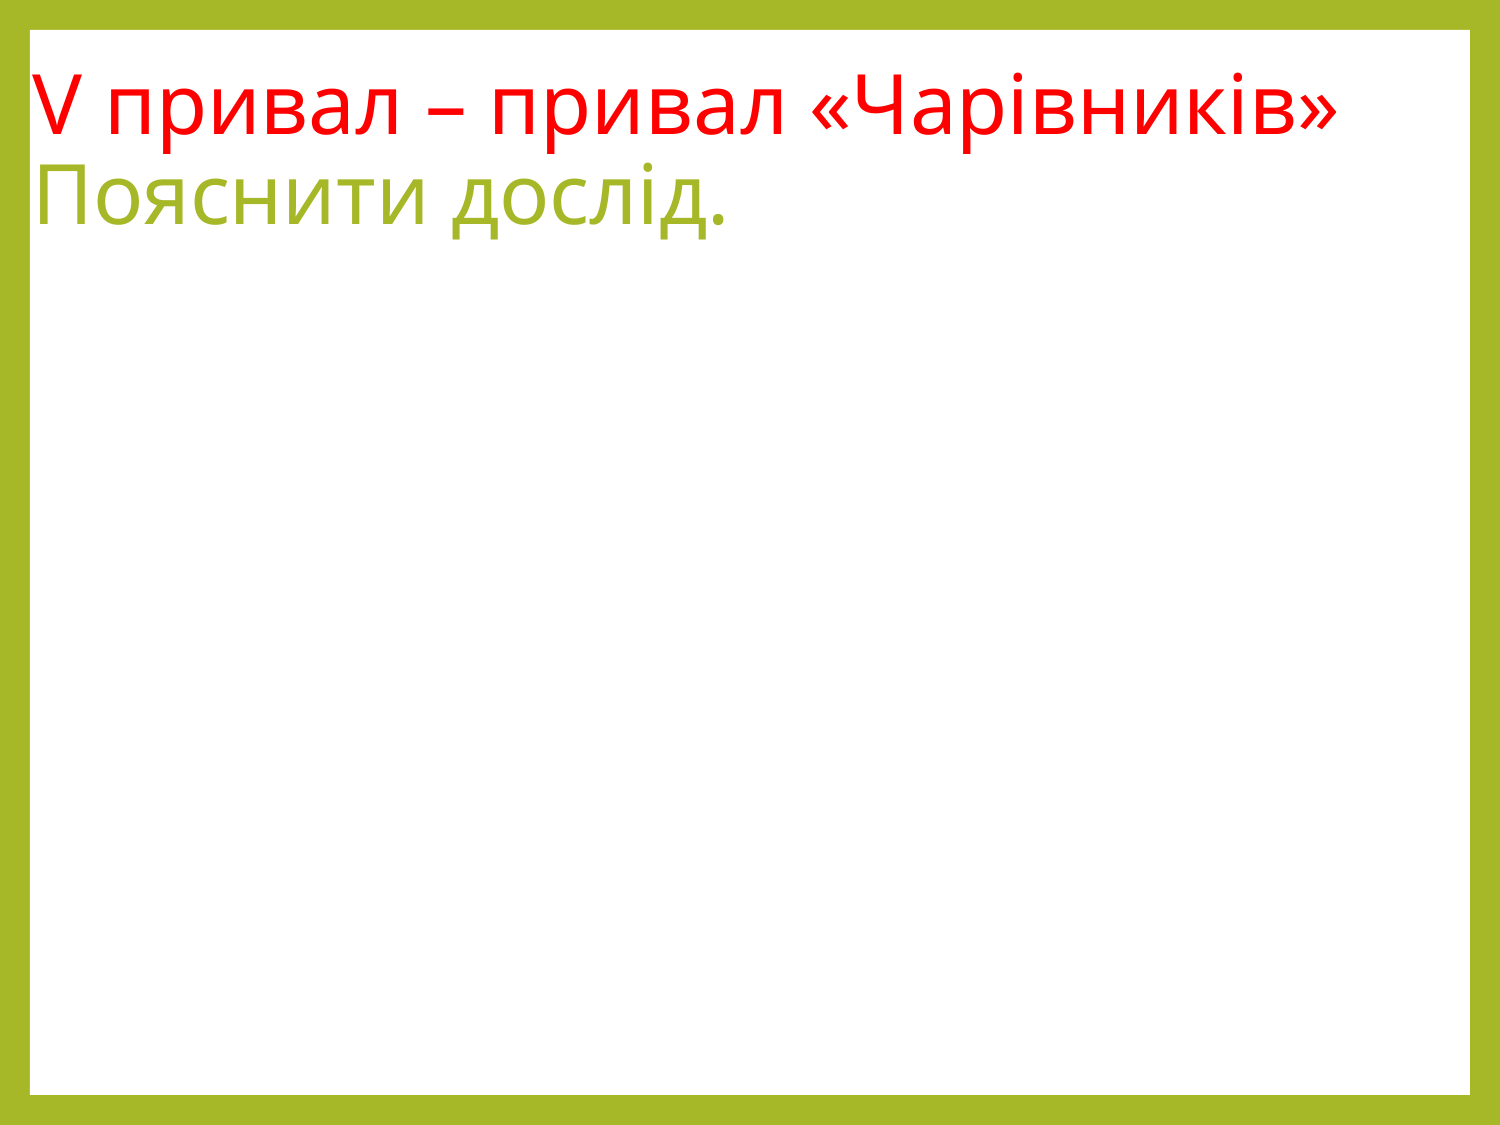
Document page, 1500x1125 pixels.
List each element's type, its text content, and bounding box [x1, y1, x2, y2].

title V привал – привал «Чарівників» Пояснити дослід. [17, 54, 1500, 350]
